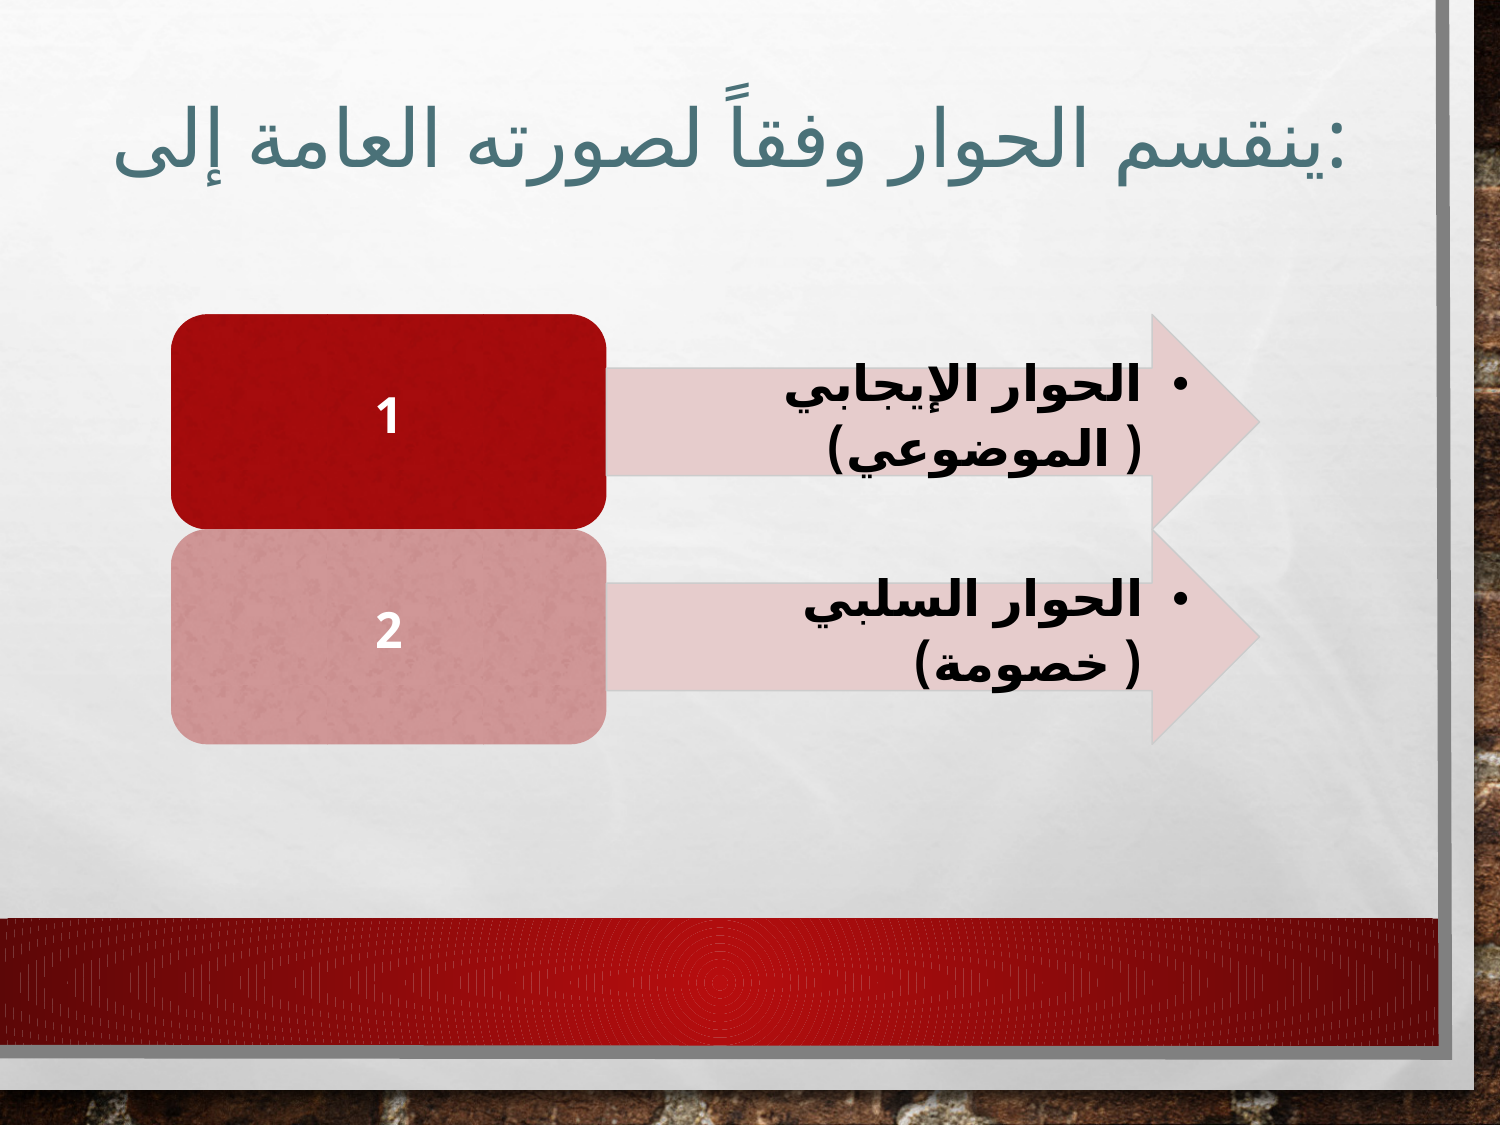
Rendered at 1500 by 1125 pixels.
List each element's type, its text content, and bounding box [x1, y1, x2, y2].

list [170, 314, 1260, 745]
title ينقسم الحوار وفقاً لصورته العامة إلى: [84, 46, 1364, 236]
picture [0, 0, 1500, 1125]
